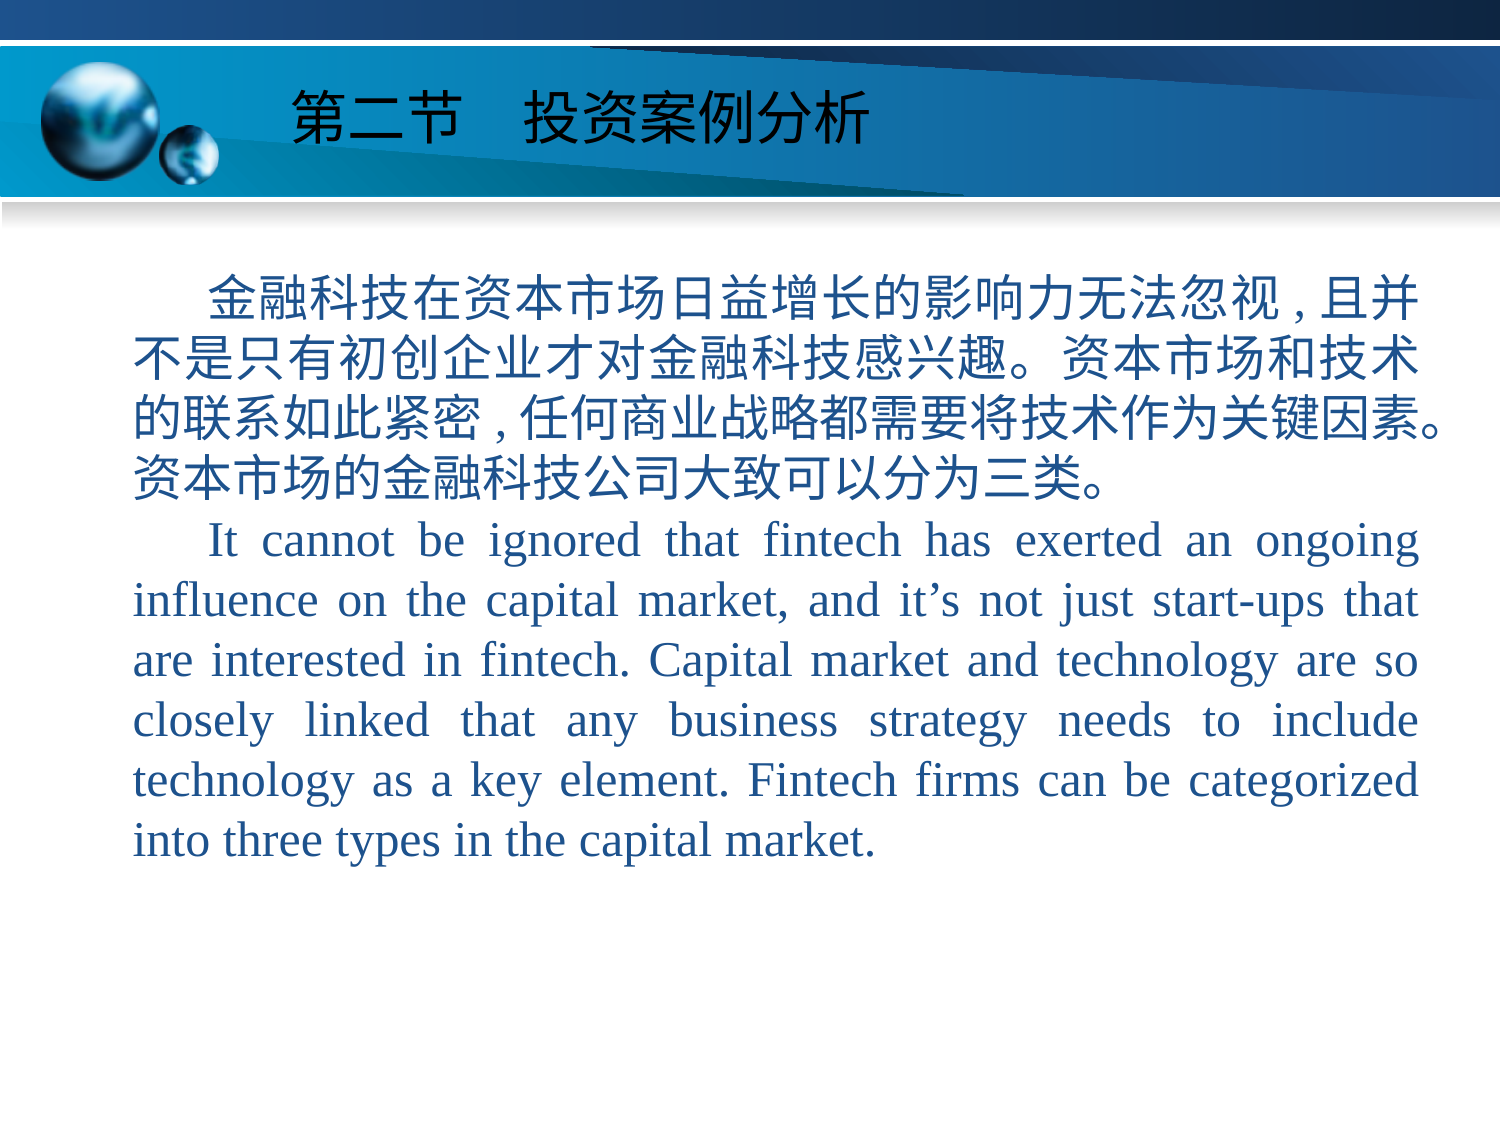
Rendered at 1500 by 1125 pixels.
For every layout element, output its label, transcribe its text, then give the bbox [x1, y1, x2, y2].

text_box 金融科技在资本市场日益增长的影响力无法忽视,且并不是只有初创企业才对金融科技感兴趣。资本市场和技术的联系如此紧密,任何商业战略都需要将技术作为关键因素。资本市场的金融科技公司大致可以分为三类。 It cannot be ignored that fintech has exerted an ongoing influence on the capital market, and it’s not just start-ups that are interested in fintech. Capital market and technology are so closely linked that any business strategy needs to include technology as a key element. Fintech firms can be categorized into three types in the capital market. [117, 259, 1435, 875]
picture [42, 63, 159, 180]
picture [160, 126, 218, 184]
title 第二节 投资案例分析 [274, 44, 1363, 188]
